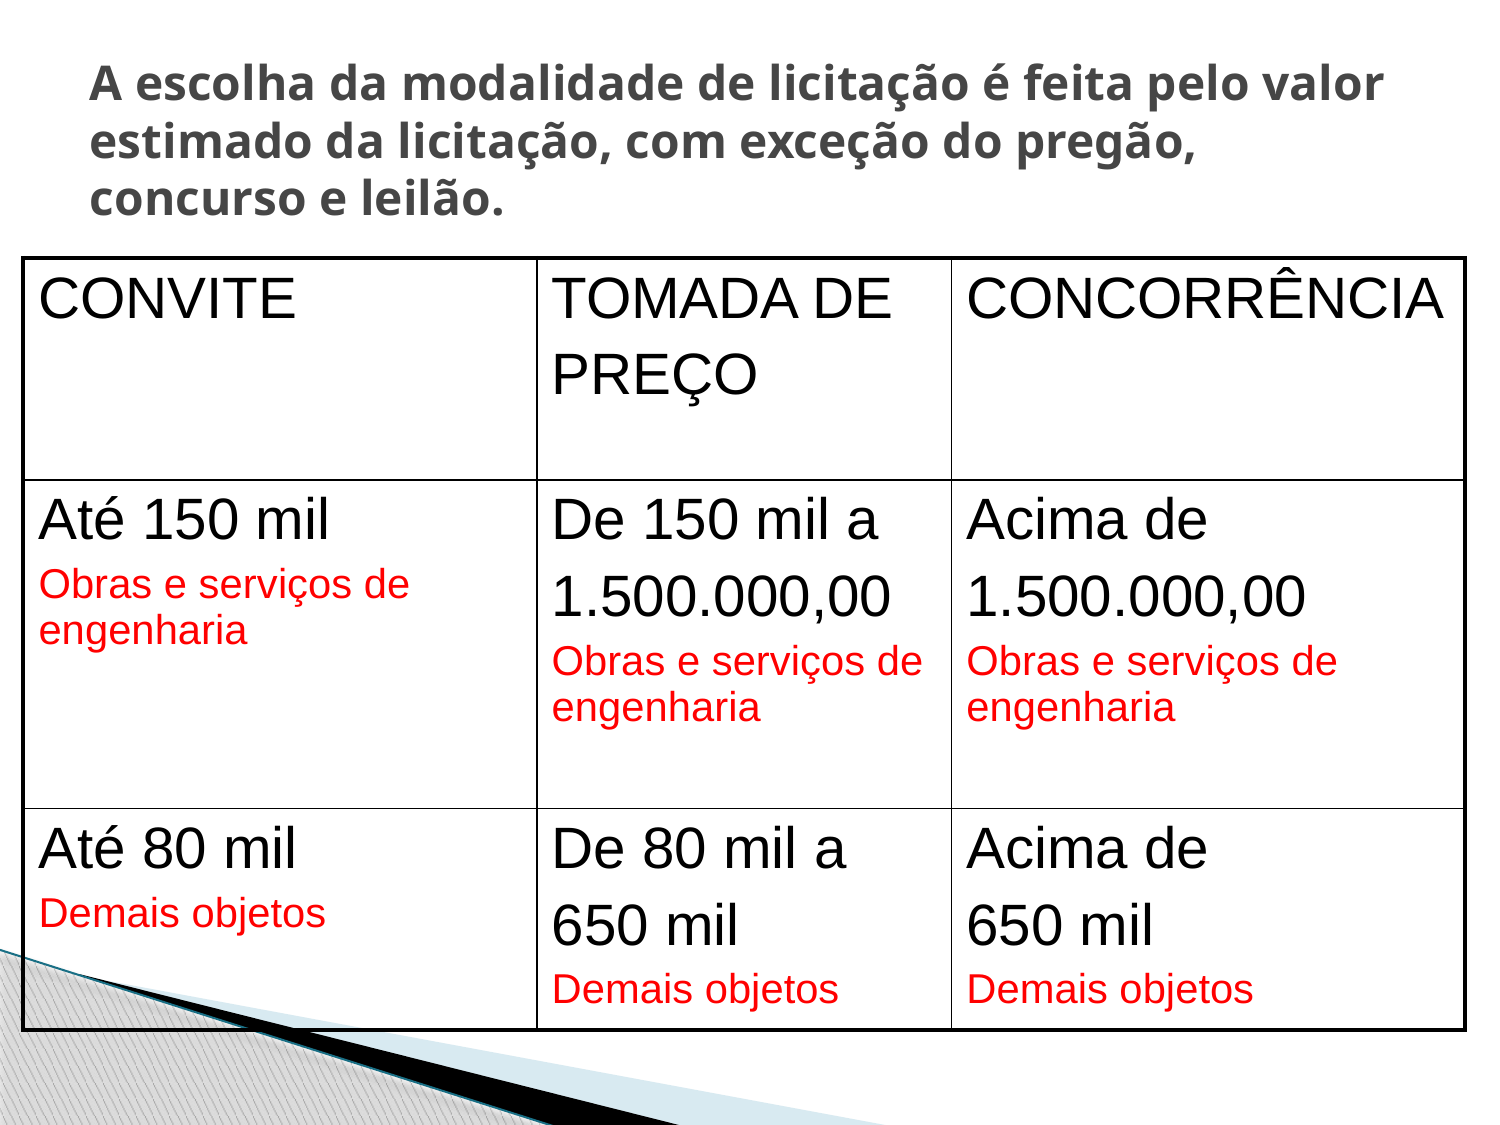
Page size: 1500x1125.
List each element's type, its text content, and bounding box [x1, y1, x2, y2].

table_cell Acima de 1.500.000,00 Obras e serviços de engenharia [952, 481, 1463, 808]
table_cell De 150 mil a 1.500.000,00 Obras e serviços de engenharia [538, 481, 951, 808]
table_cell Até 80 mil Demais objetos [25, 809, 536, 1028]
table_cell Acima de 650 mil Demais objetos [952, 809, 1463, 1028]
table_header TOMADA DE PREÇO [538, 260, 951, 479]
title A escolha da modalidade de licitação é feita pelo valor estimado da licitação, com exceção do pregão, concurso e leilão. [75, 45, 1425, 233]
table_header CONVITE [25, 260, 536, 479]
table_cell Até 150 mil Obras e serviços de engenharia [25, 481, 536, 808]
table_header CONCORRÊNCIA [952, 260, 1463, 479]
table_cell De 80 mil a 650 mil Demais objetos [538, 809, 951, 1028]
